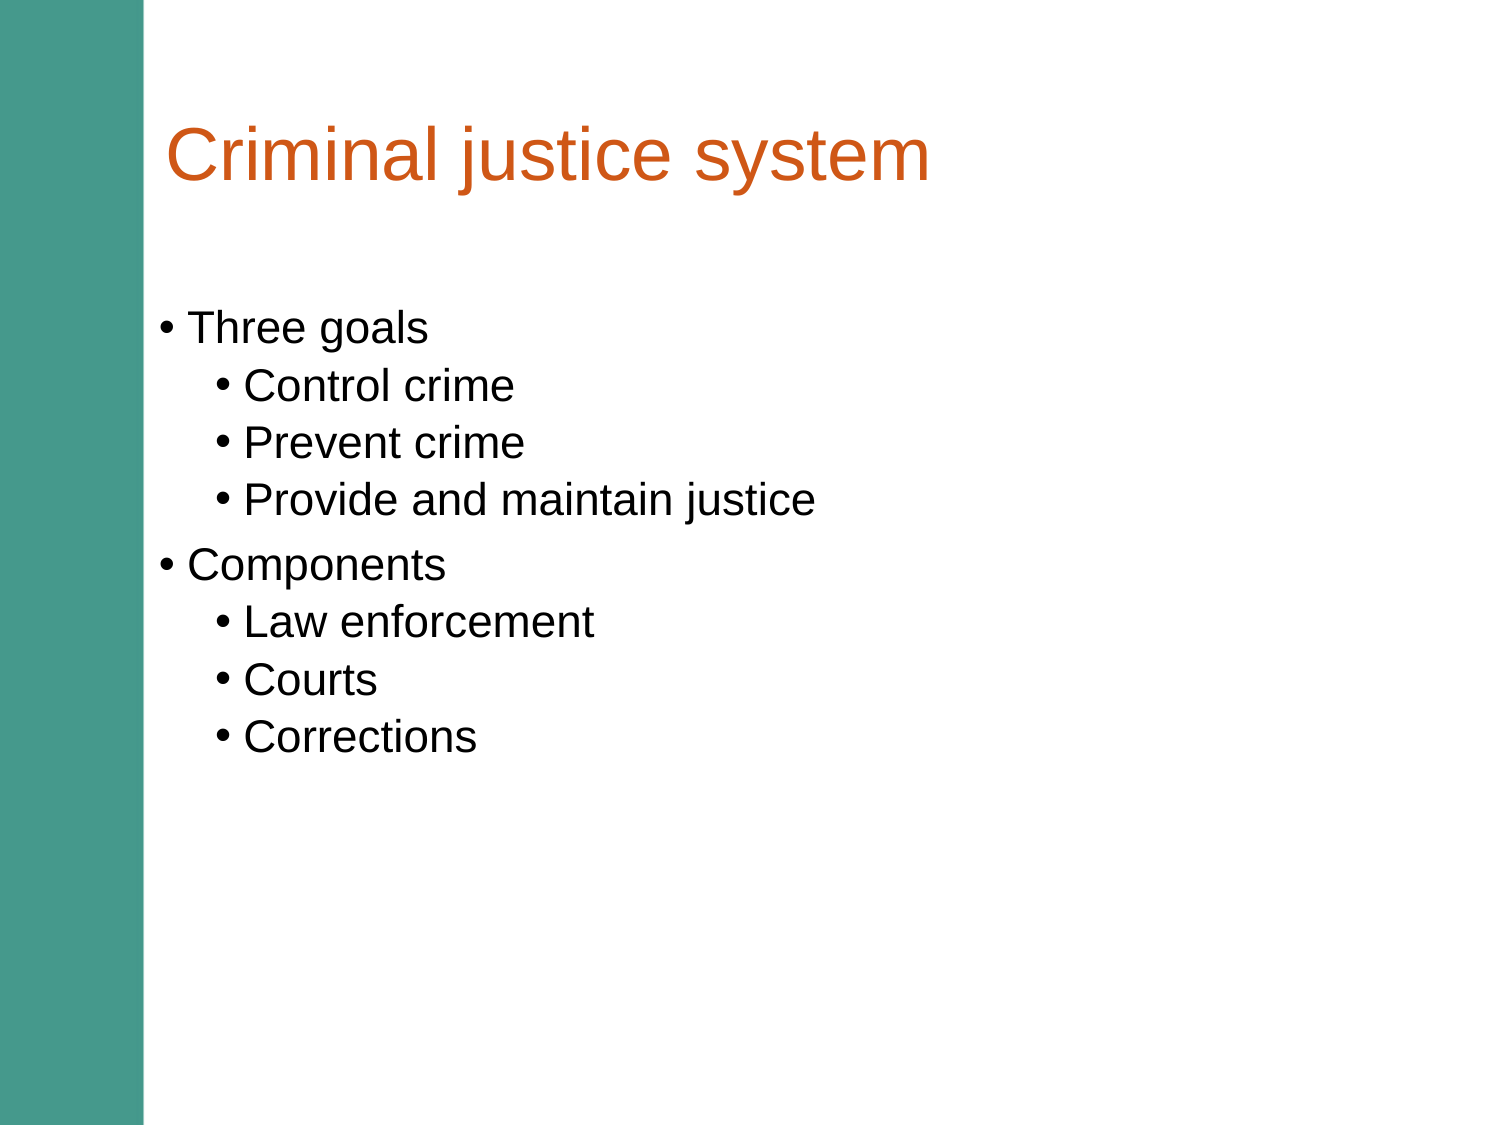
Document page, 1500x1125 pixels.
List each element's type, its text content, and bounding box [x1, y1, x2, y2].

title Criminal justice system [150, 47, 1444, 265]
list Three goals Control crime Prevent crime Provide and maintain justice Components Law enforcement Courts Corrections [143, 296, 1438, 1011]
picture [0, 0, 1500, 1125]
